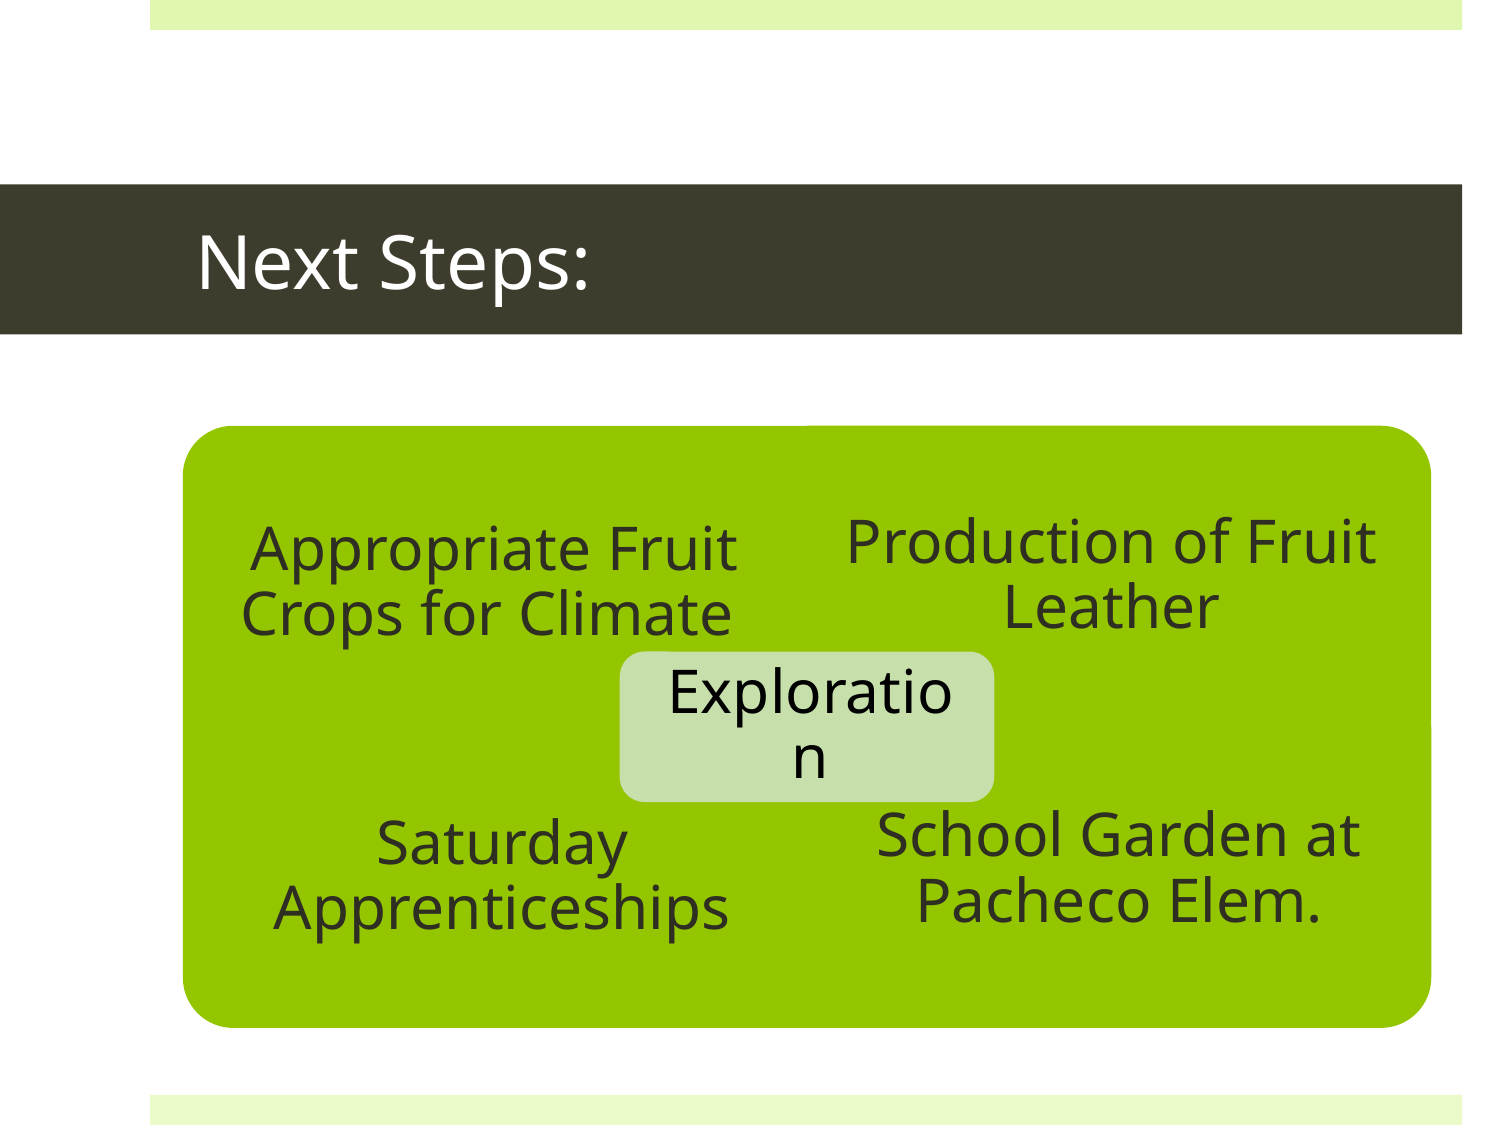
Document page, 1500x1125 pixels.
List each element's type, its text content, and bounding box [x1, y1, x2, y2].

title Next Steps: [0, 184, 1463, 335]
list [182, 425, 1432, 1029]
